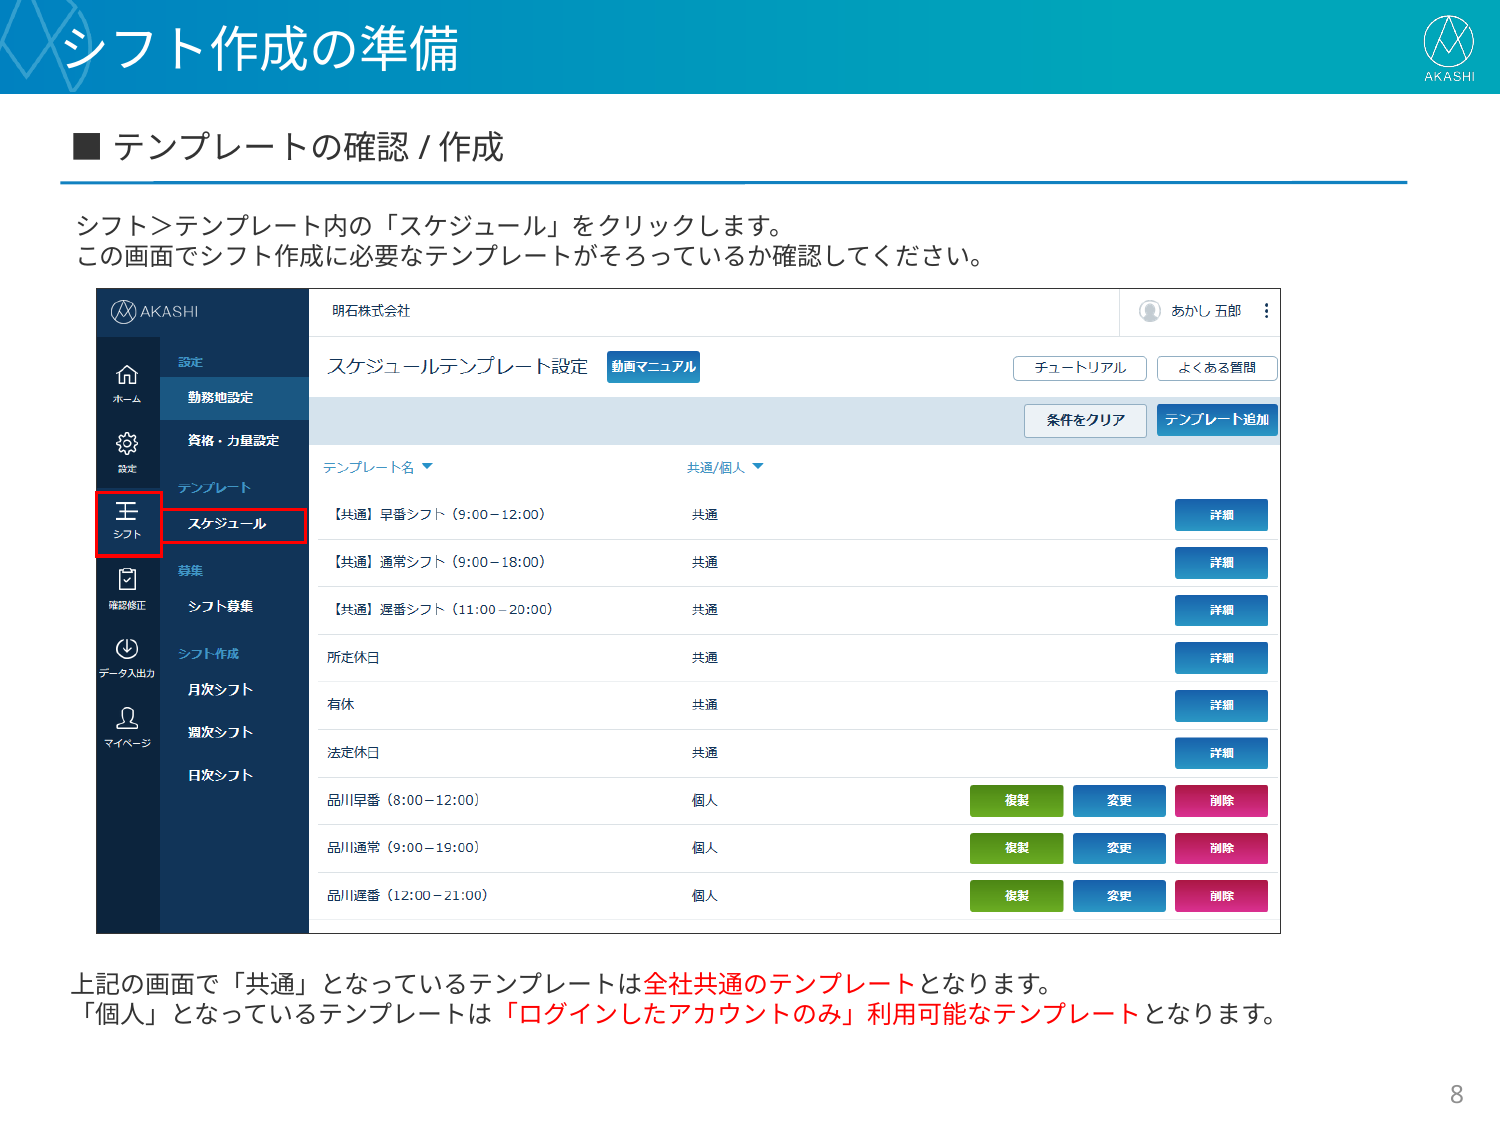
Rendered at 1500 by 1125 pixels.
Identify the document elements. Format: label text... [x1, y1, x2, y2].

picture [1416, 7, 1481, 89]
text_box ■テンプレートの確認/作成 [56, 119, 1033, 175]
slide_number 7 [1141, 1065, 1480, 1125]
title シフト作成の準備 [44, 0, 1393, 92]
text_box シフト＞テンプレート内の「スケジュール」をクリックします。 この画面でシフト作成に必要なテンプレートがそろっているか確認してください。 [60, 202, 1460, 278]
text_box 上記の画面で「共通」となっているテンプレートは全社共通のテンプレートとなります。 「個人」となっているテンプレートは「ログインしたアカウントのみ」利用可能なテンプレートとなります。 [56, 961, 1456, 1036]
picture [96, 288, 1281, 934]
